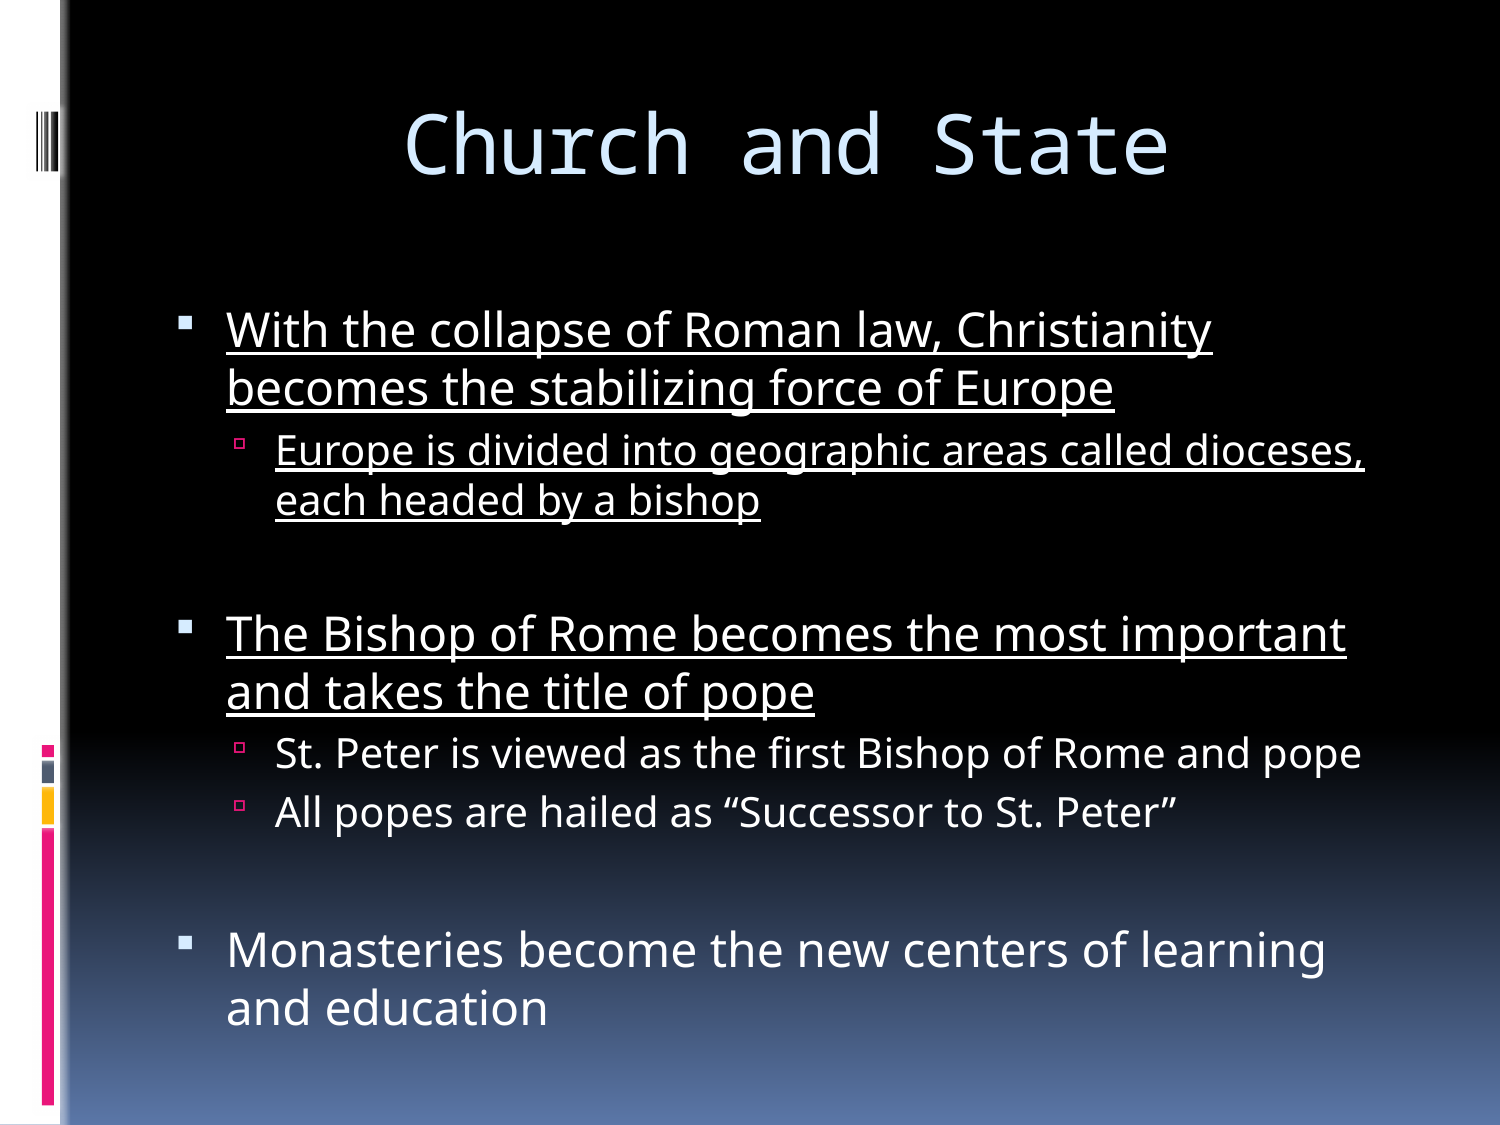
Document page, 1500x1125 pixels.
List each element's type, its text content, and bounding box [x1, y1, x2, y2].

list With the collapse of Roman law, Christianity becomes the stabilizing force of Europe Europe is divided into geographic areas called dioceses, each headed by a bishop The Bishop of Rome becomes the most important and takes the title of pope St. Peter is viewed as the first Bishop of Rome and pope All popes are hailed as “Successor to St. Peter” Monasteries become the new centers of learning and education [150, 292, 1425, 1043]
title Church and State [150, 83, 1425, 234]
